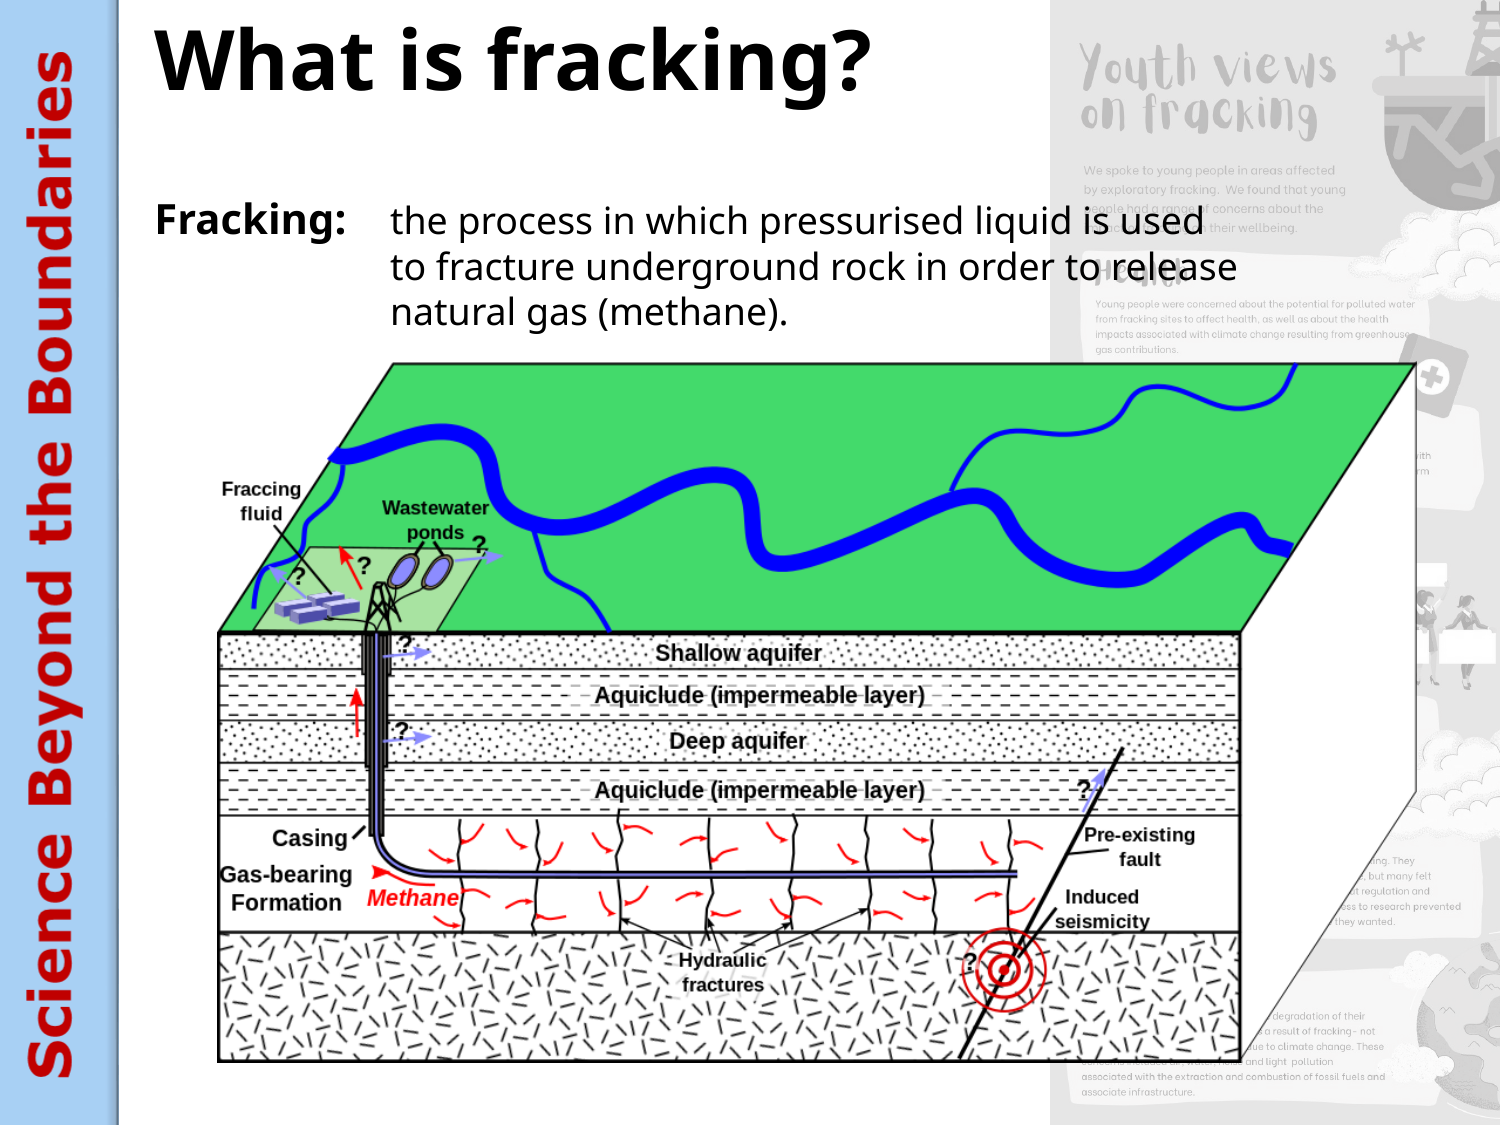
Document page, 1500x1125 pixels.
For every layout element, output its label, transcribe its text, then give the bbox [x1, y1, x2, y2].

text_box Fracking: the process in which pressurised liquid is used to fracture underground rock in order to release natural gas (methane). [139, 185, 1050, 341]
picture [217, 0, 1500, 1125]
picture [0, 0, 121, 1125]
text_box What is fracking? [139, 0, 1050, 115]
